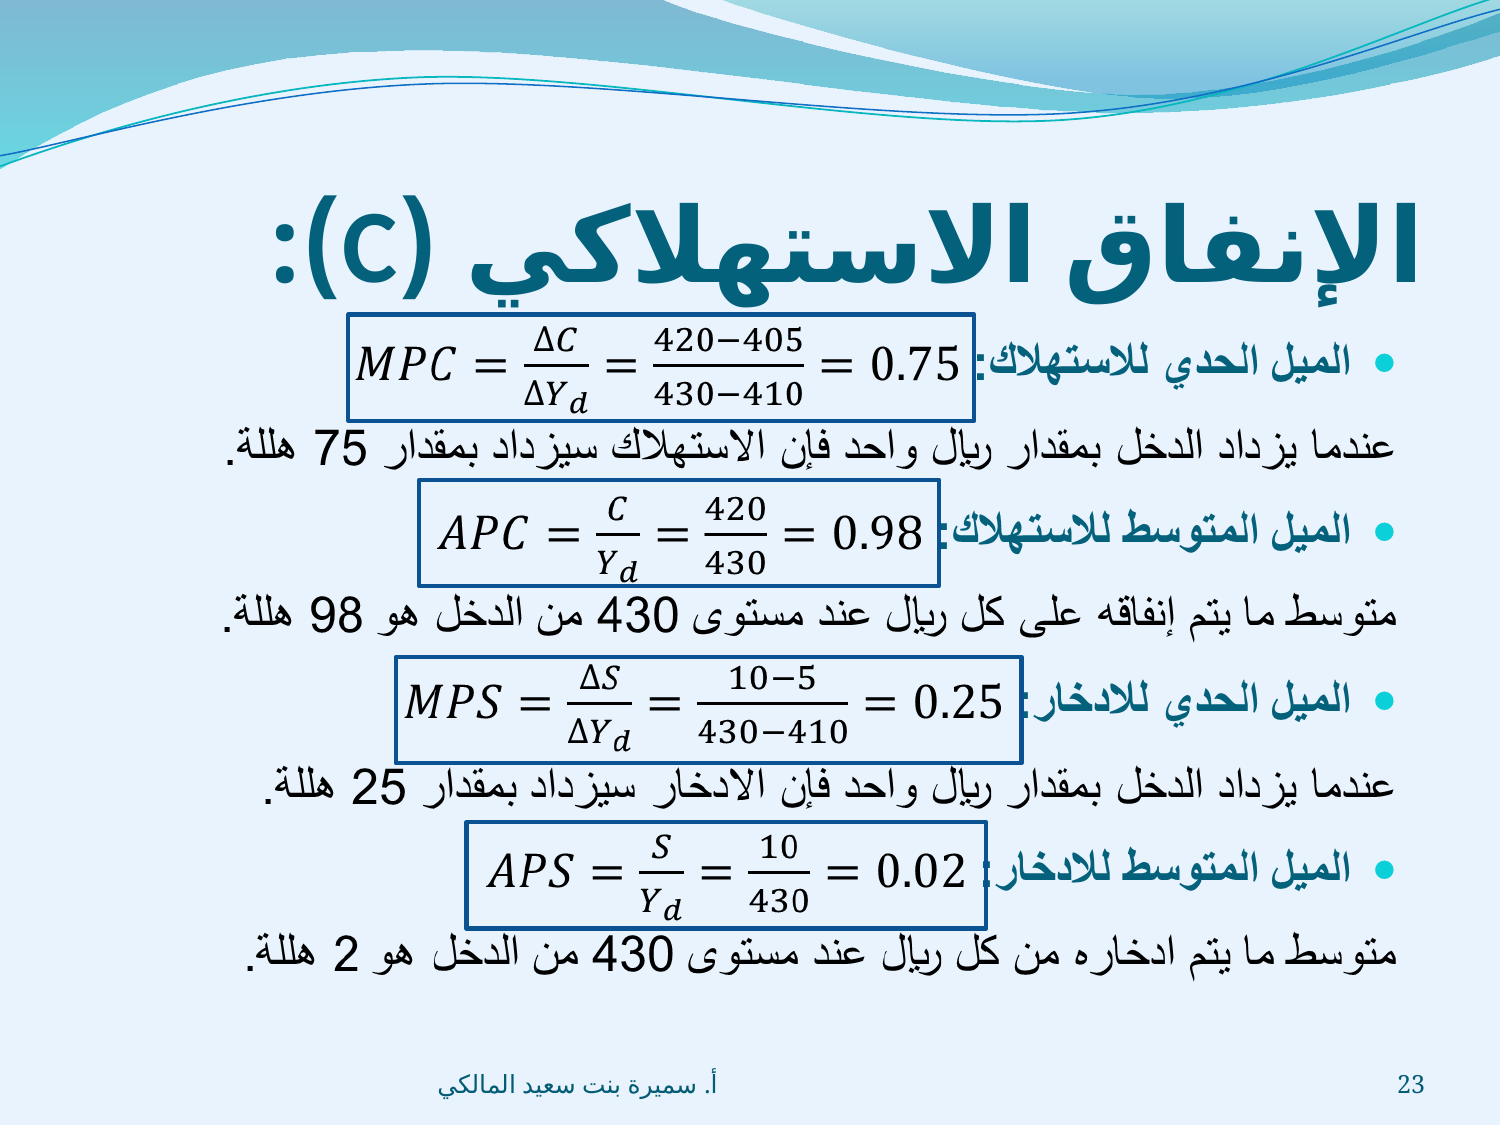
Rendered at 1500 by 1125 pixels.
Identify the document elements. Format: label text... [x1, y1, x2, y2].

text_box [346, 312, 976, 423]
title الإنفاق الاستهلاكي (C): [75, 115, 1425, 303]
text_box [417, 478, 941, 588]
slide_number 23 [1299, 1042, 1425, 1103]
list [75, 317, 1425, 1038]
text_box [464, 820, 988, 931]
text_box [394, 655, 1024, 765]
footer أ. سميرة بنت سعيد المالكي [437, 1042, 988, 1103]
